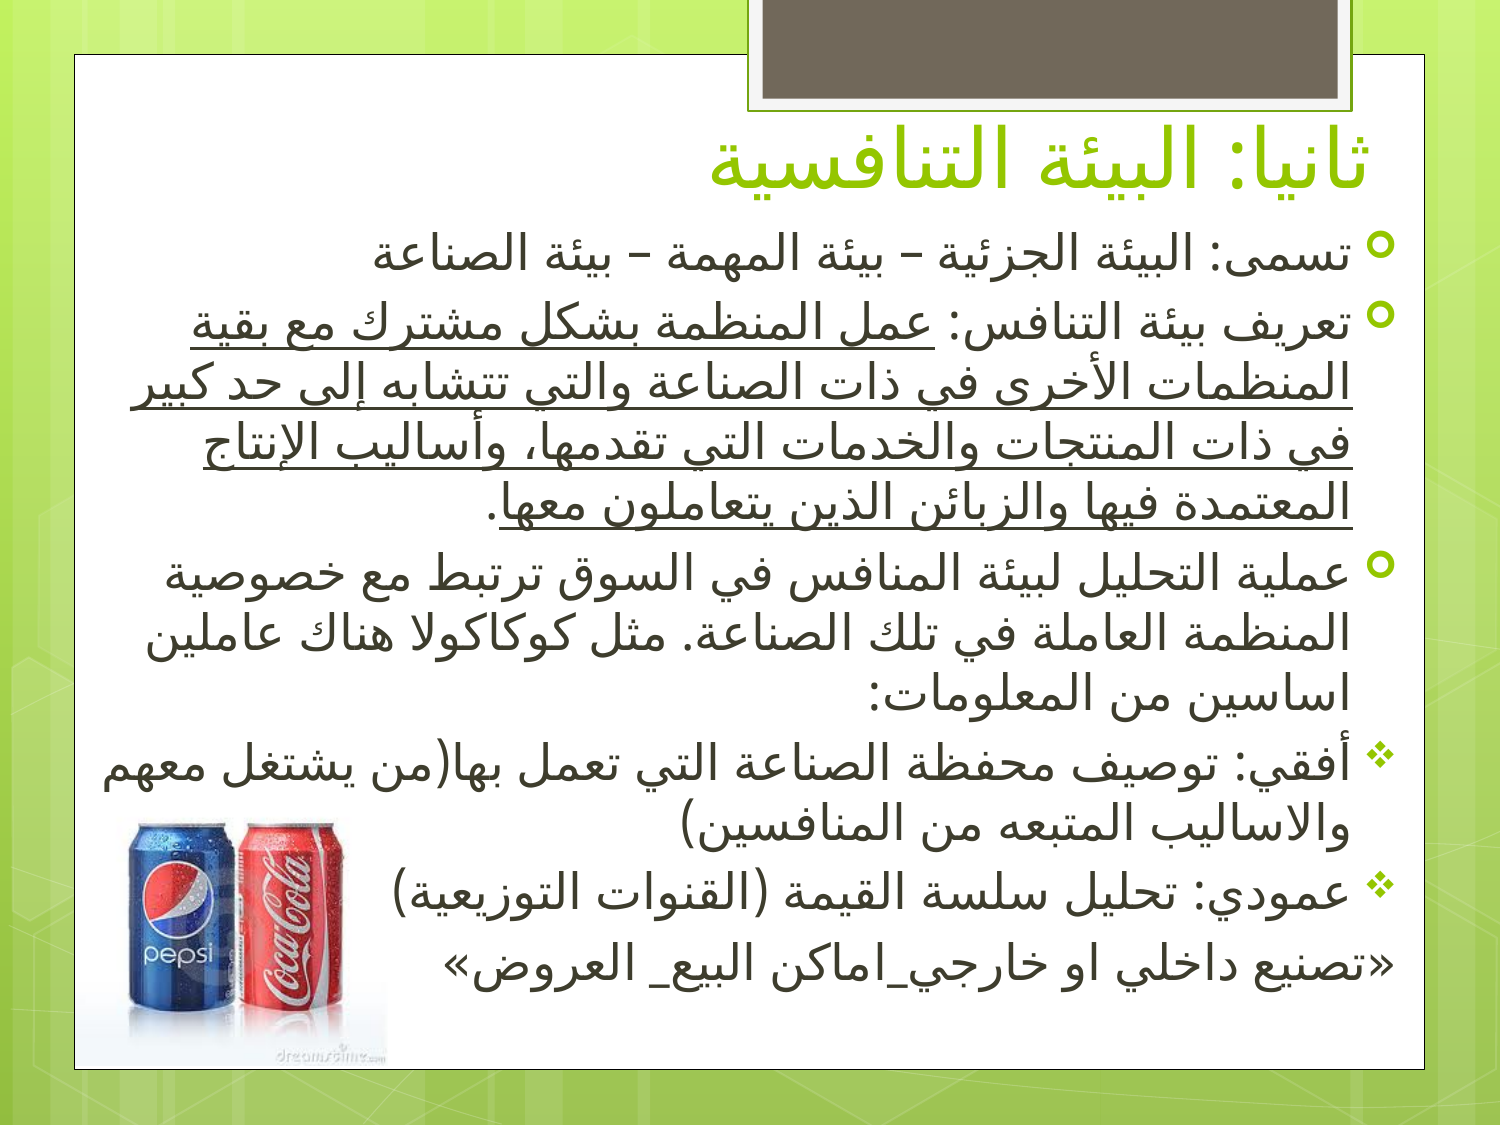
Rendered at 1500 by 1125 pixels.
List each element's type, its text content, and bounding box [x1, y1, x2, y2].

picture [74, 774, 388, 1066]
list تسمى: البيئة الجزئية – بيئة المهمة – بيئة الصناعة تعريف بيئة التنافس: عمل المنظمة بشكل مشترك مع بقية المنظمات الأخرى في ذات الصناعة والتي تتشابه إلى حد كبير في ذات المنتجات والخدمات التي تقدمها، وأساليب الإنتاج المعتمدة فيها والزبائن الذين يتعاملون معها. عملية التحليل لبيئة المنافس في السوق ترتبط مع خصوصية المنظمة العاملة في تلك الصناعة. مثل كوكاكولا هناك عاملين اساسين من المعلومات: أفقي: توصيف محفظة الصناعة التي تعمل بها(من يشتغل معهم والاساليب المتبعه من المنافسين) عمودي: تحليل سلسة القيمة (القنوات التوزيعية) «تصنيع داخلي او خارجي_اماكن البيع_ العروض» [75, 212, 1425, 1038]
title ثانيا: البيئة التنافسية [234, 24, 1387, 212]
